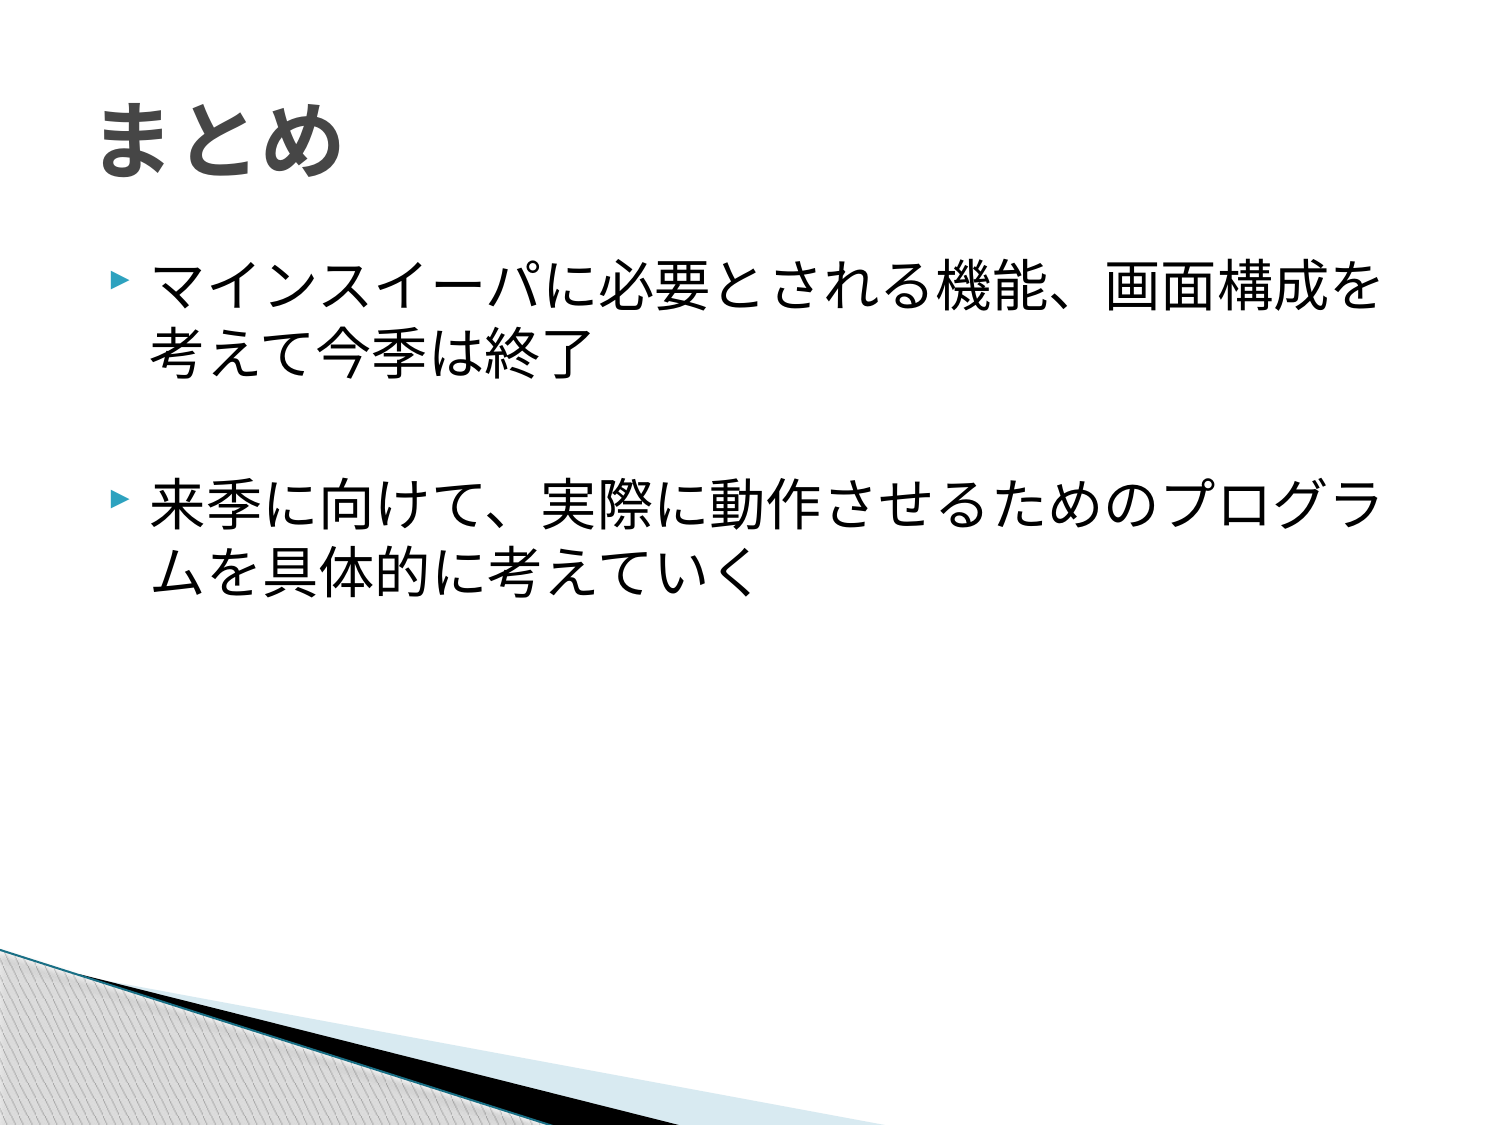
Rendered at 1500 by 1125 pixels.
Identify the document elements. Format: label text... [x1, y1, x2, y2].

title まとめ [75, 45, 1425, 233]
list マインスイーパに必要とされる機能、画面構成を考えて今季は終了 来季に向けて、実際に動作させるためのプログラムを具体的に考えていく [75, 243, 1425, 986]
